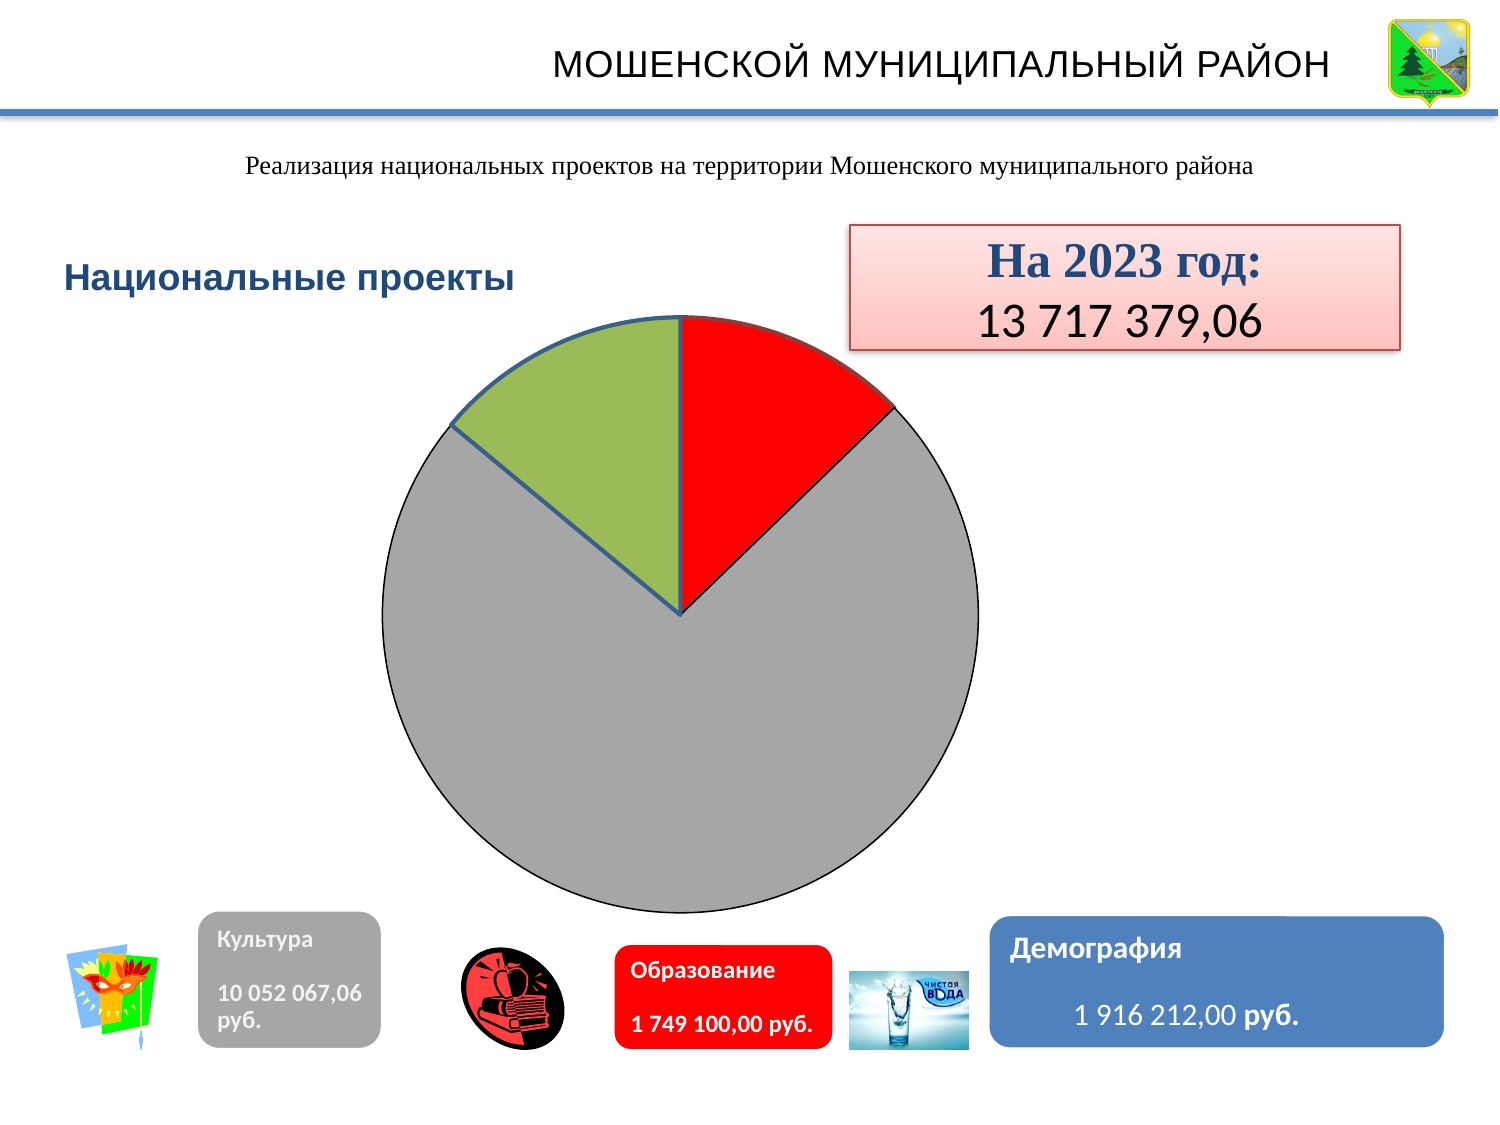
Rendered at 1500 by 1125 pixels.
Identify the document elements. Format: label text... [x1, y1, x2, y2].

text_box МОШЕНСКОЙ МУНИЦИПАЛЬНЫЙ РАЙОН [537, 32, 1363, 93]
text_box На 2023 год: 13 717 379,06 [849, 224, 1401, 351]
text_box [987, 913, 1447, 1051]
chart [66, 249, 1458, 914]
picture [849, 970, 969, 1051]
title Реализация национальных проектов на территории Мошенского муниципального района [75, 123, 1425, 188]
picture [459, 947, 566, 1051]
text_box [612, 921, 835, 1073]
text_box Национальные проекты [66, 249, 87, 300]
picture [66, 943, 159, 1051]
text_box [195, 899, 384, 1051]
picture [1387, 17, 1471, 109]
